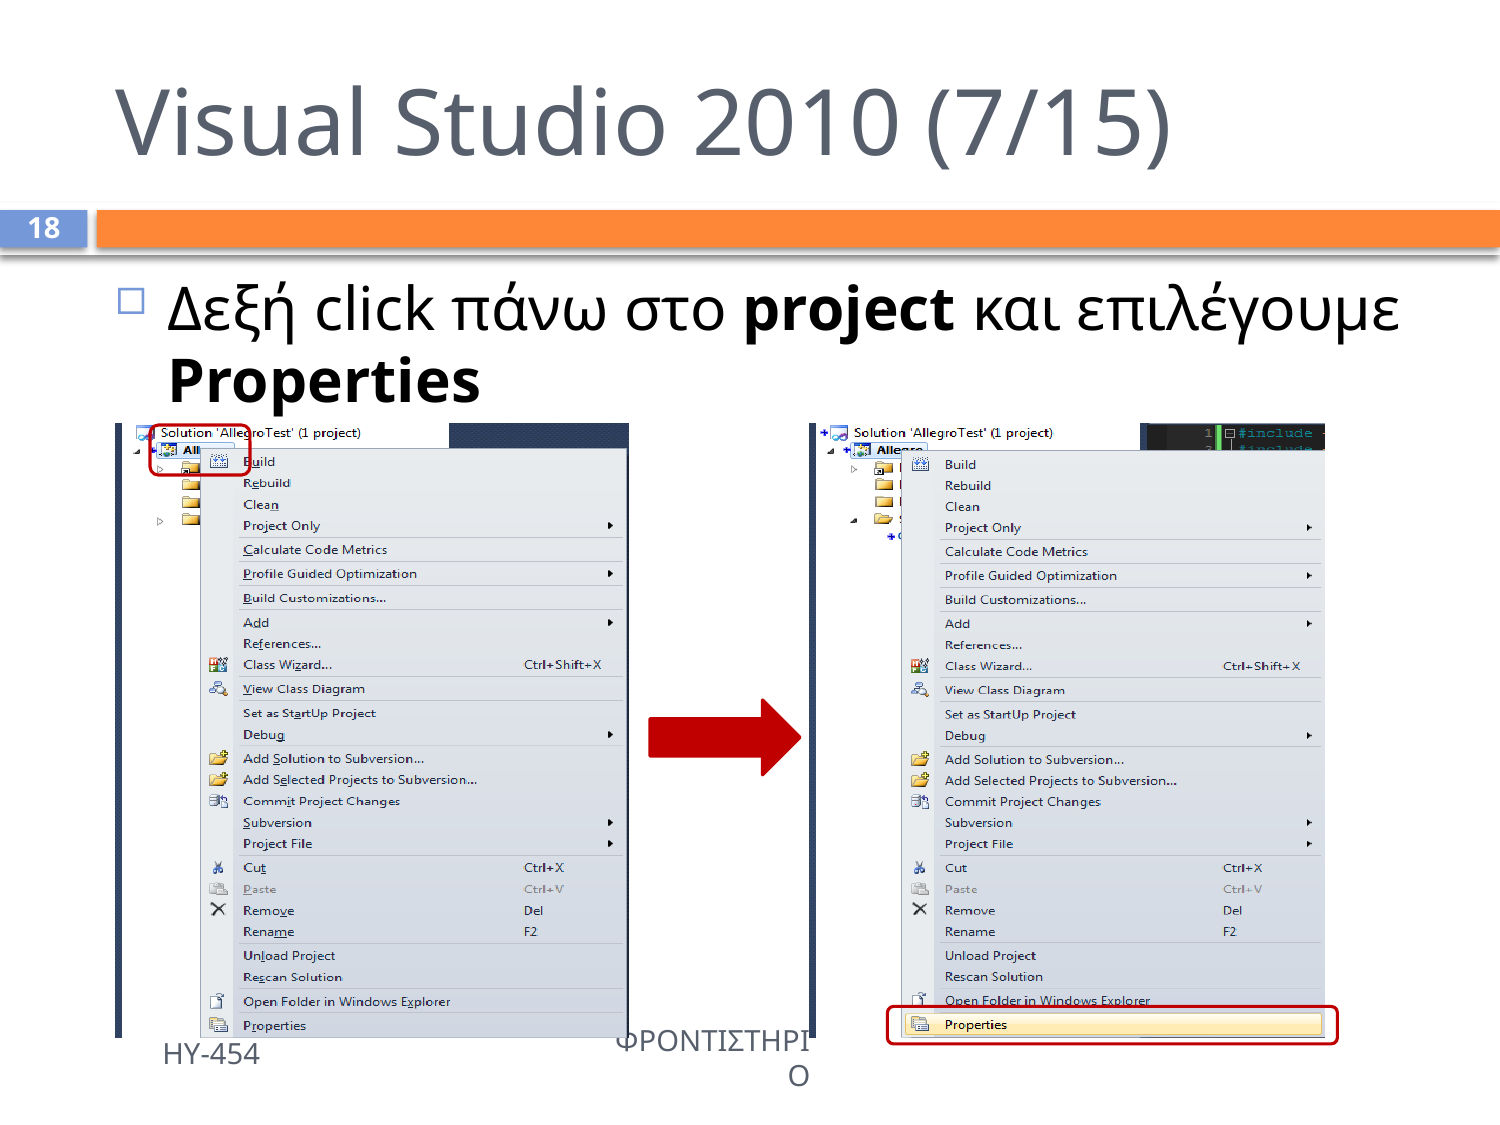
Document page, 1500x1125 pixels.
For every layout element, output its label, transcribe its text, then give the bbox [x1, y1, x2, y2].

footer ΗΥ-454 [99, 1024, 275, 1085]
picture [809, 422, 1326, 1038]
slide_number 18 [0, 208, 88, 249]
title Visual Studio 2010 (7/15) [100, 37, 1438, 200]
text_box [1325, 1004, 1339, 1046]
text_box [648, 698, 802, 777]
list Δεξή click πάνω στο project και επιλέγουμε Properties [100, 262, 1438, 1000]
picture [115, 422, 630, 1038]
